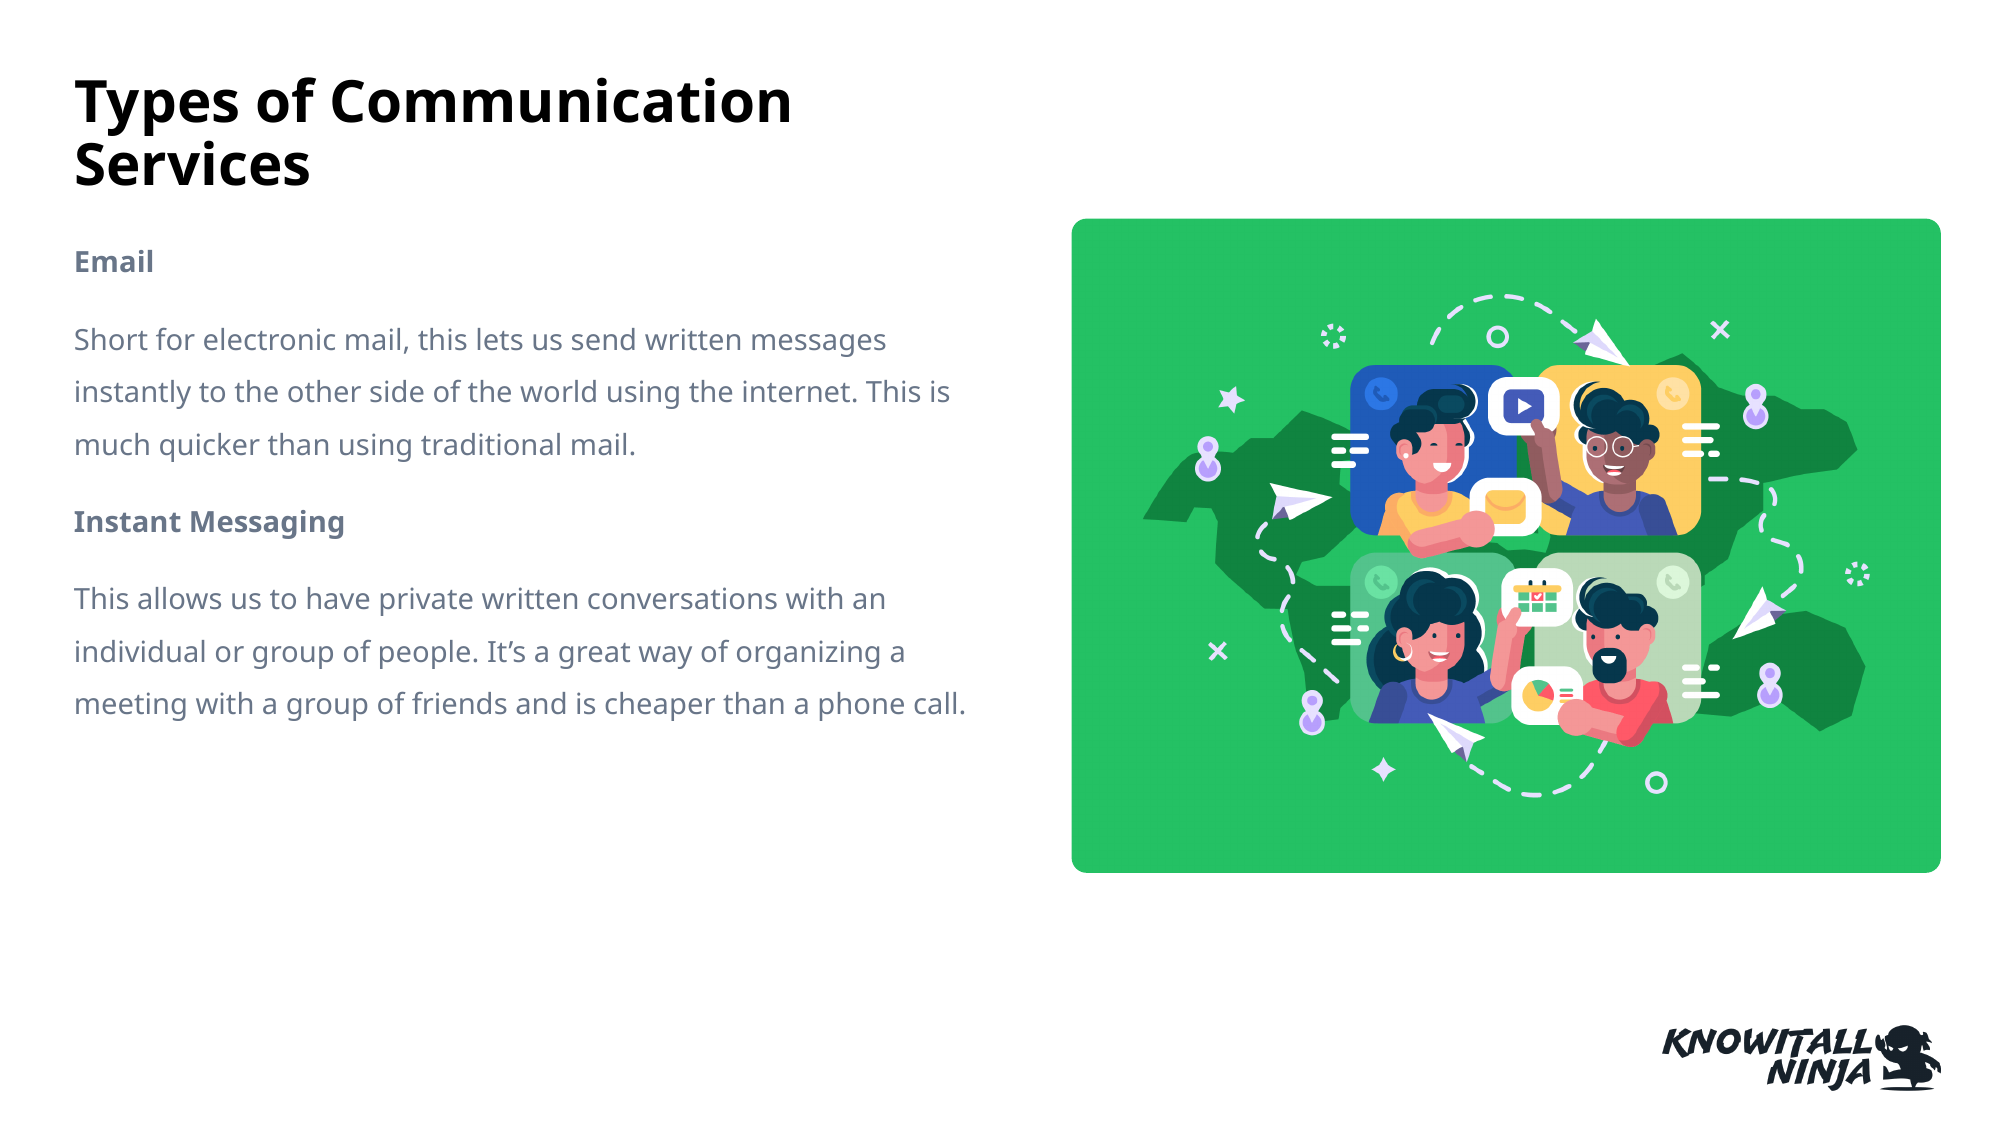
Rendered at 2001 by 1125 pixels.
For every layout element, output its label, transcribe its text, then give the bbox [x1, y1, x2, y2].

list Email Short for electronic mail, this lets us send written messages instantly to the other side of the world using the internet. This is much quicker than using traditional mail. Instant Messaging This allows us to have private written conversations with an individual or group of people. It’s a great way of organizing a meeting with a group of friends and is cheaper than a phone call. [59, 218, 1000, 1091]
picture [1071, 218, 1942, 874]
picture [1662, 1025, 1941, 1091]
title Types of Communication Services [59, 117, 1000, 206]
